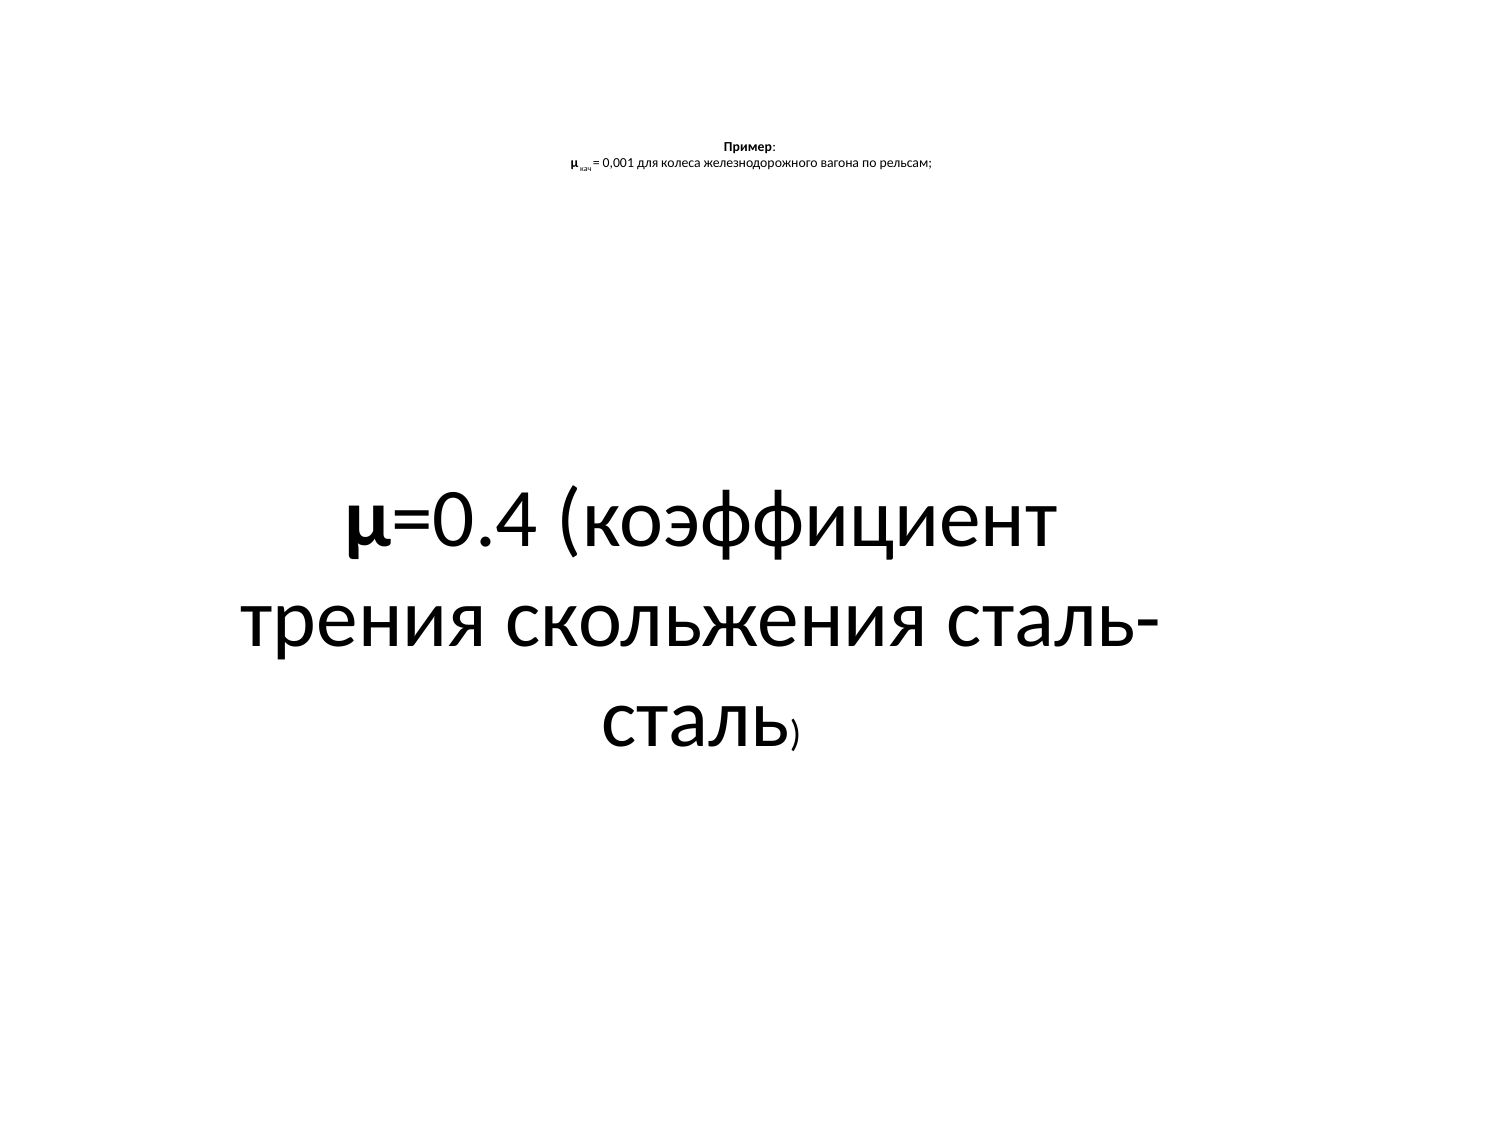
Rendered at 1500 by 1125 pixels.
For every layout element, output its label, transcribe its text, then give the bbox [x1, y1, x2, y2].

title Пример: µ кач = 0,001 для колеса железнодорожного вагона по рельсам; [75, 45, 1425, 233]
text_box µ=0.4 (коэффициент трения скольжения сталь-сталь) [218, 456, 1184, 771]
